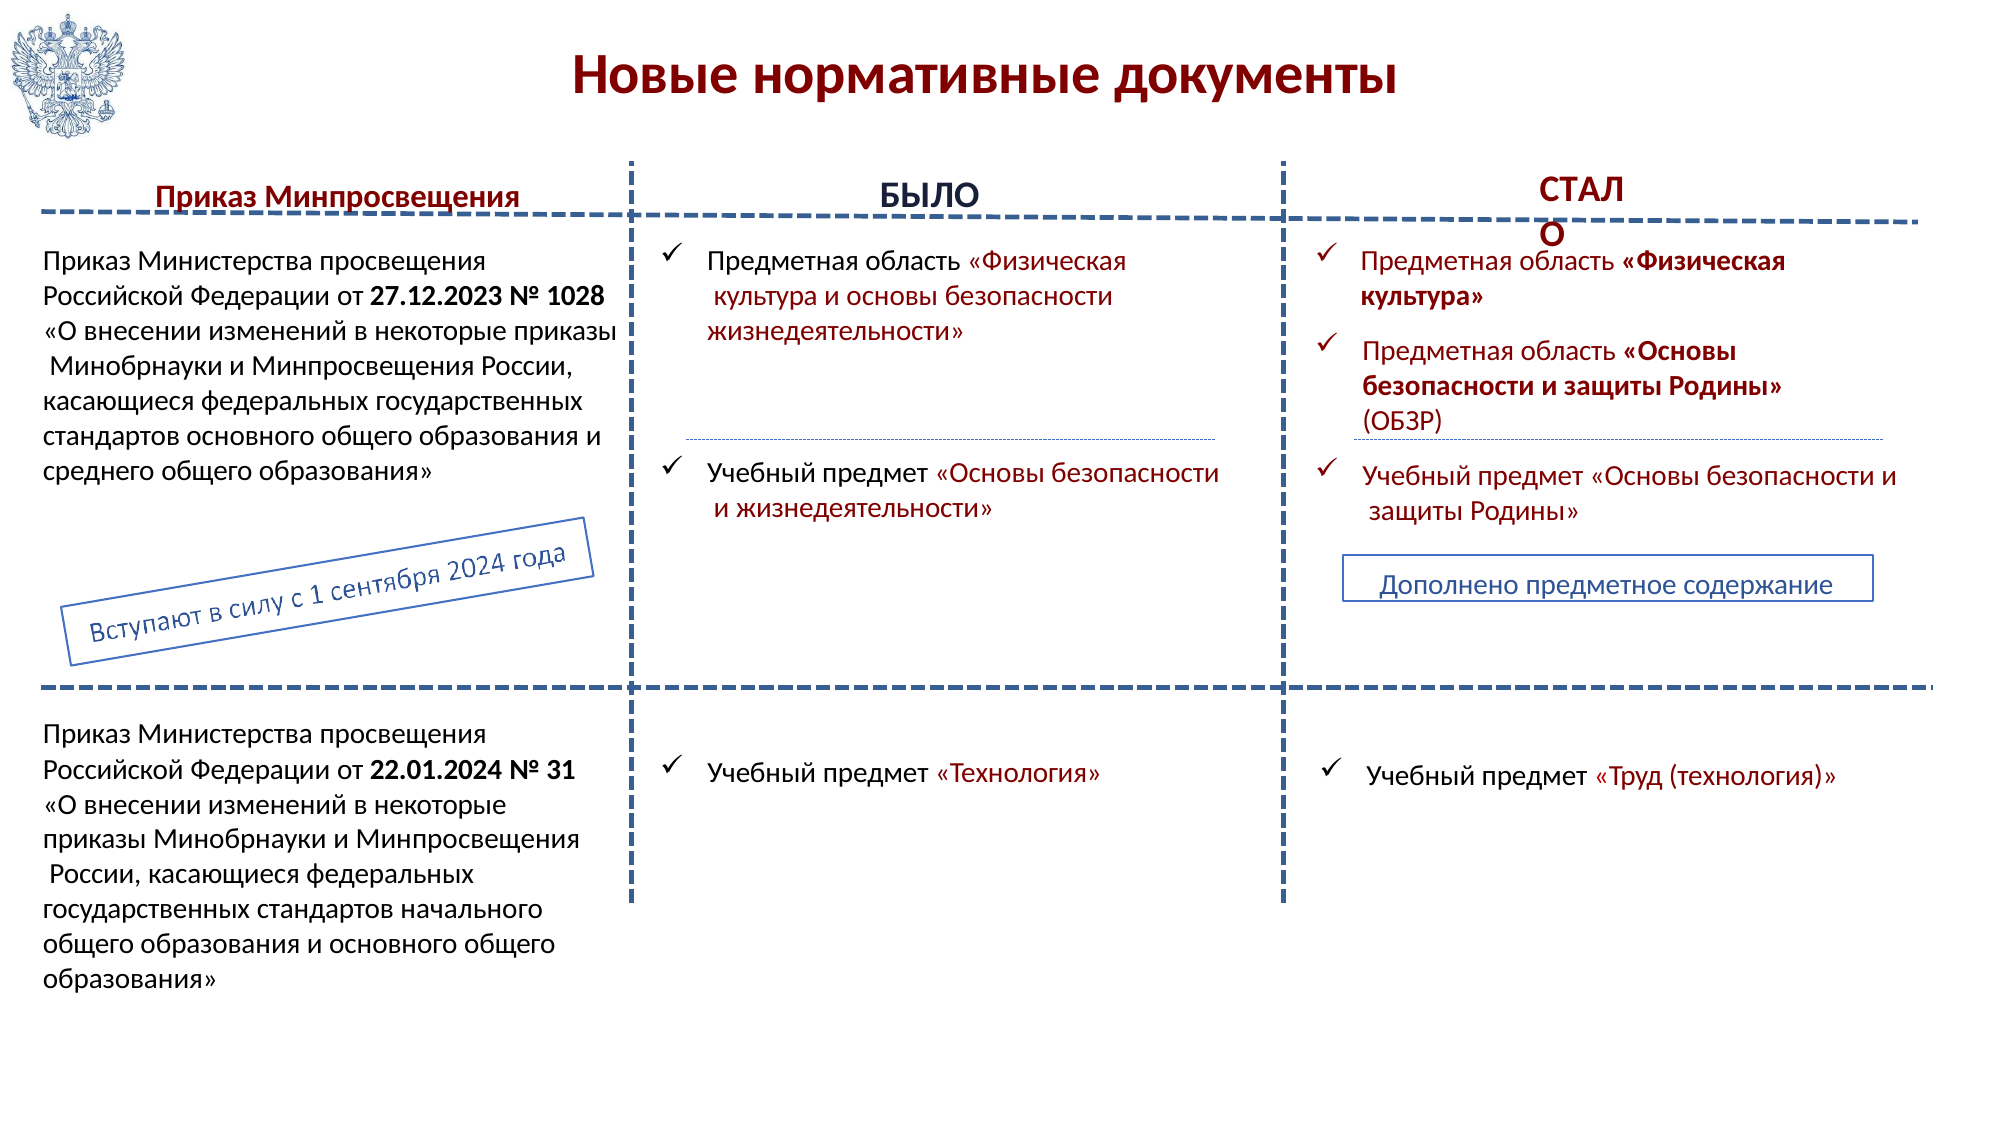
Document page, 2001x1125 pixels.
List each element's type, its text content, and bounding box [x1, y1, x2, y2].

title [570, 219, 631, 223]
text_box Приказ Минпросвещения БЫЛО [153, 149, 980, 219]
text_box Учебный предмет «Труд (технология)» [1317, 754, 1847, 792]
text_box Приказ Министерства просвещения Российской Федерации от 22.01.2024 № 31 «О внесении изменений в некоторые приказы Минобрнауки и Минпросвещения России, касающиеся федеральных государственных стандартов начального общего образования и основного общего образования» [40, 712, 586, 995]
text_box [59, 439, 1885, 667]
text_box Приказ Министерства просвещения Российской Федерации от 27.12.2023 № 1028 «О внесении изменений в некоторые приказы Минобрнауки и Минпросвещения России, касающиеся федеральных государственных стандартов основного общего образования и среднего общего образования» [40, 239, 624, 487]
text_box СТАЛО [1537, 162, 1650, 239]
text_box Предметная область «Физическая культура и основы безопасности жизнедеятельности» [658, 239, 1133, 347]
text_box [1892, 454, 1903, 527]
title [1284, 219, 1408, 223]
picture [7, 10, 131, 147]
text_box Учебный предмет «Технология» [658, 751, 1109, 789]
text_box Предметная область «Физическая культура» Предметная область «Основы безопасности и защиты Родины» (ОБЗР) [1313, 239, 1874, 436]
title Новые нормативные документы [570, 32, 1408, 219]
title Новые нормативные документы [632, 217, 1283, 223]
